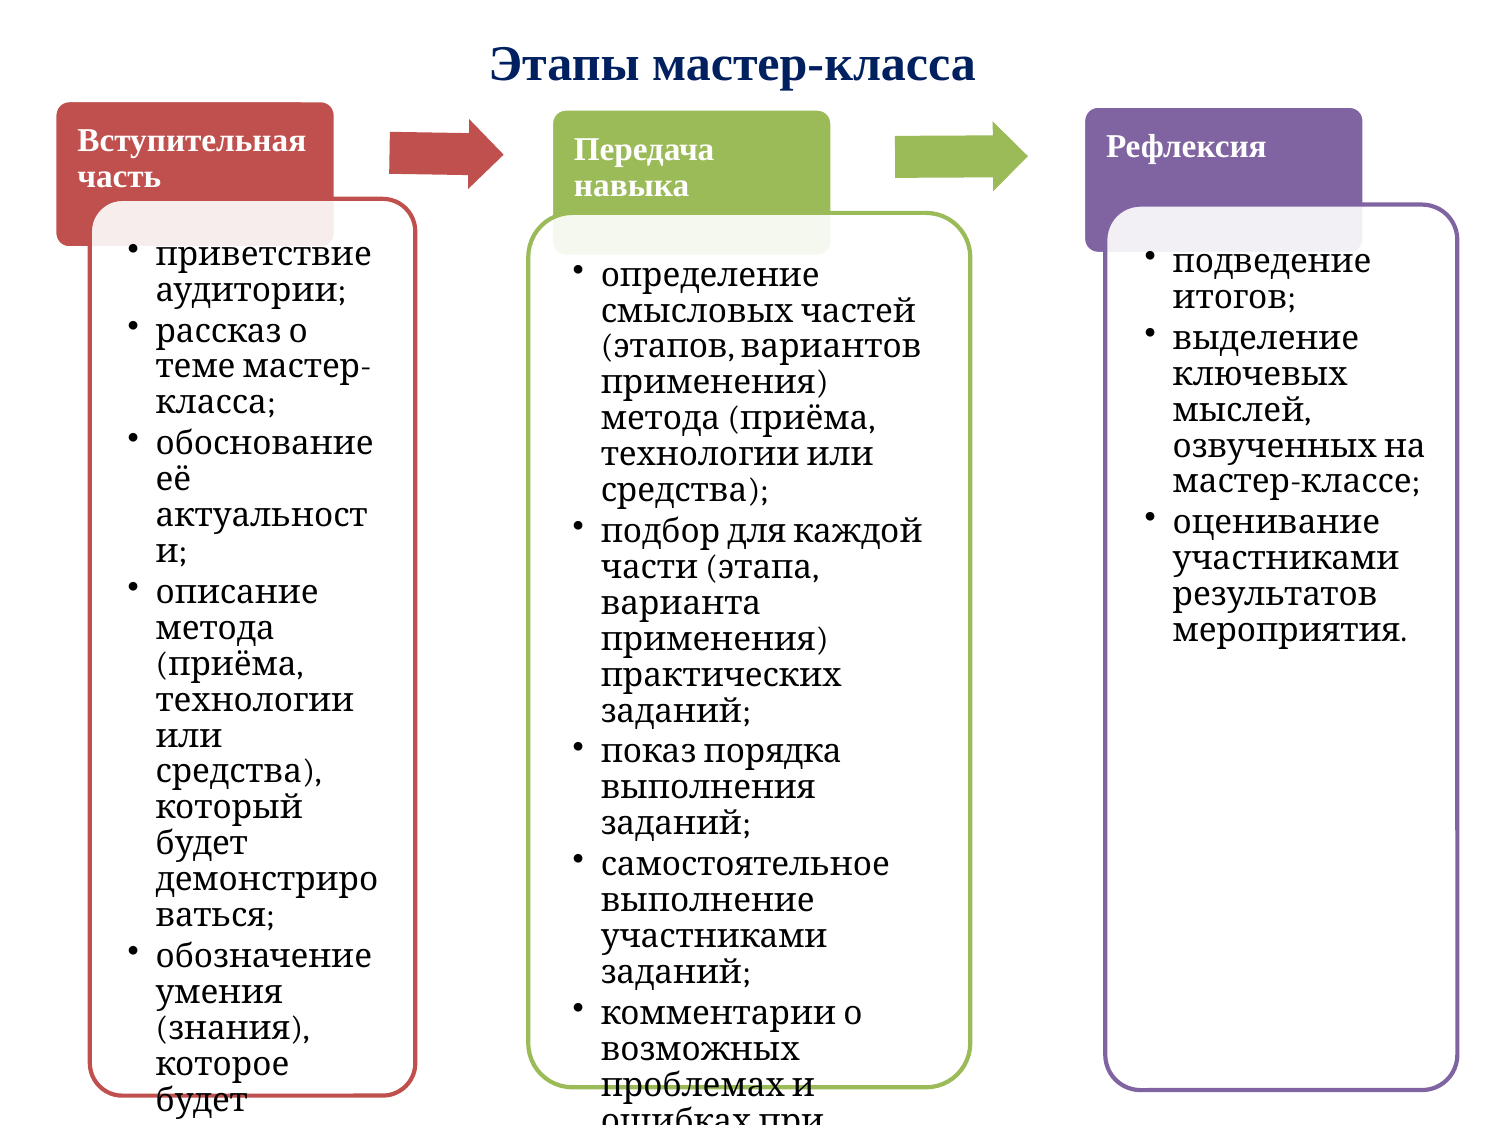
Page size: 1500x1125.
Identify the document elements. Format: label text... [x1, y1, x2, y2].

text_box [52, 89, 1459, 1107]
text_box Этапы мастер-класса [473, 19, 991, 88]
